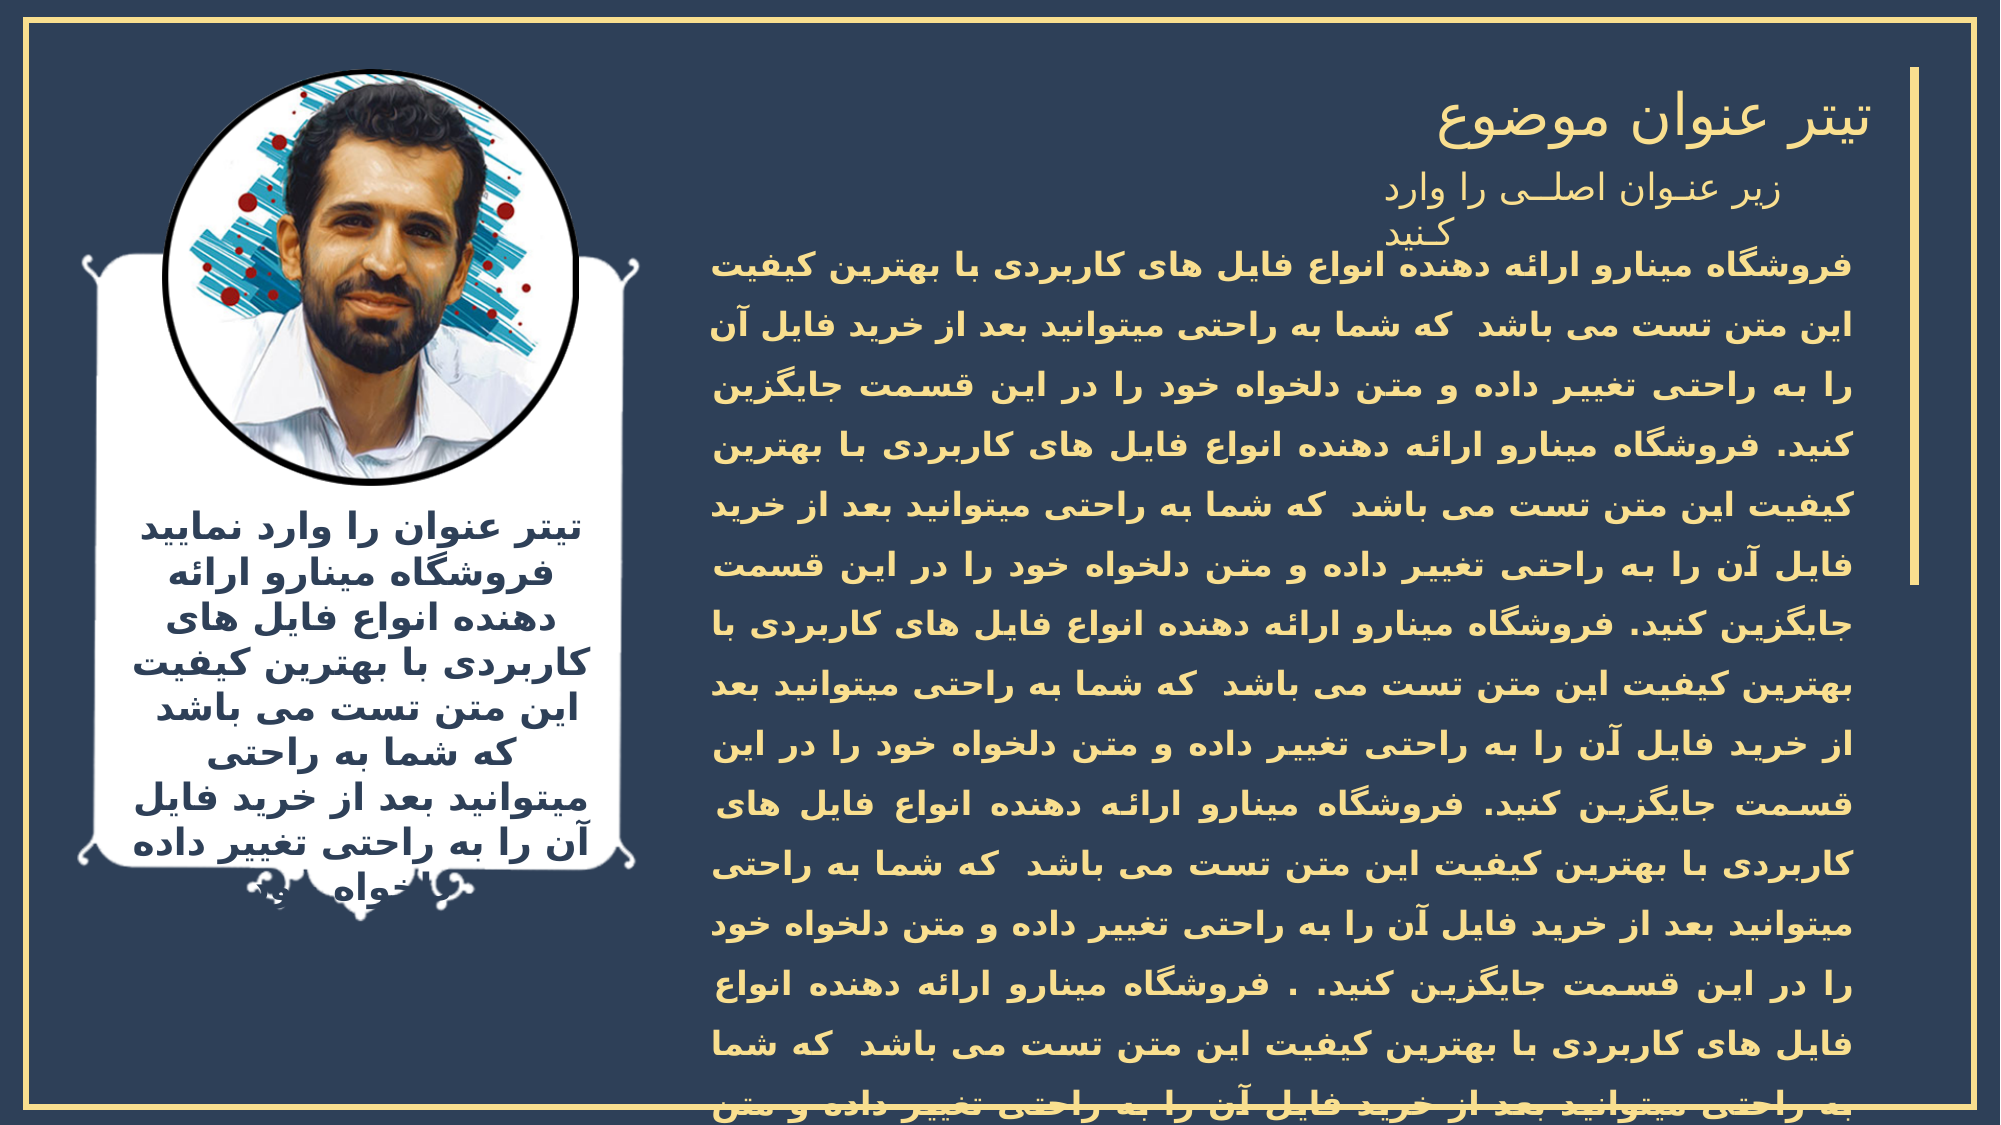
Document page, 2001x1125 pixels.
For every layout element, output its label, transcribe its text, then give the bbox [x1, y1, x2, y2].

text_box زیر عنـوان اصلــی را وارد کـنید [1368, 155, 1421, 215]
text_box تیتر عنوان موضوع [1421, 69, 1889, 225]
text_box فروشگاه مینارو ارائه دهنده انواع فایل های کاربردی با بهترین کیفیت این متن تست می باشد که شما به راحتی میتوانید بعد از خرید فایل آن را به راحتی تغییر داده و متن دلخواه خود را در این قسمت جایگزین کنید. فروشگاه مینارو ارائه دهنده انواع فایل های کاربردی با بهترین کیفیت این متن تست می باشد که شما به راحتی میتوانید بعد از خرید فایل آن را به راحتی تغییر داده و متن دلخواه خود را در این قسمت جایگزین کنید. فروشگاه مینارو ارائه دهنده انواع فایل های کاربردی با بهترین کیفیت این متن تست می باشد که شما به راحتی میتوانید بعد از خرید فایل آن را به راحتی تغییر داده و متن دلخواه خود را در این قسمت جایگزین کنید. فروشگاه مینارو ارائه دهنده انواع فایل های کاربردی با بهترین کیفیت این متن تست می باشد که شما به راحتی میتوانید بعد از خرید فایل آن را به راحتی تغییر داده و متن دلخواه خود را در این قسمت جایگزین کنید. . فروشگاه مینارو ارائه دهنده انواع فایل های کاربردی با بهترین کیفیت این متن تست می باشد که شما به راحتی میتوانید بعد از خرید فایل آن را به راحتی تغییر داده و متن دلخواه خود را در این قسمت جایگزین کنید. فروشگاه مینارو ارائه دهنده انواع فایل های کاربردی با بهترین کیفیت این متن تست می باشد که شما به راحتی میتوانید بعد از خرید فایل آن را به راحتی تغییر داده و متن دلخواه خود را در این قسمت جایگزین کنید. [694, 215, 1869, 1125]
picture [63, 69, 664, 939]
text_box تیتر عنوان را وارد نمایید فروشگاه مینارو ارائه دهنده انواع فایل های کاربردی با بهترین کیفیت این متن تست می باشد که شما به راحتی میتوانید بعد از خرید فایل آن را به راحتی تغییر داده و متن دلخواه خود را در این قسمت جایگزین کنید. [114, 495, 608, 960]
